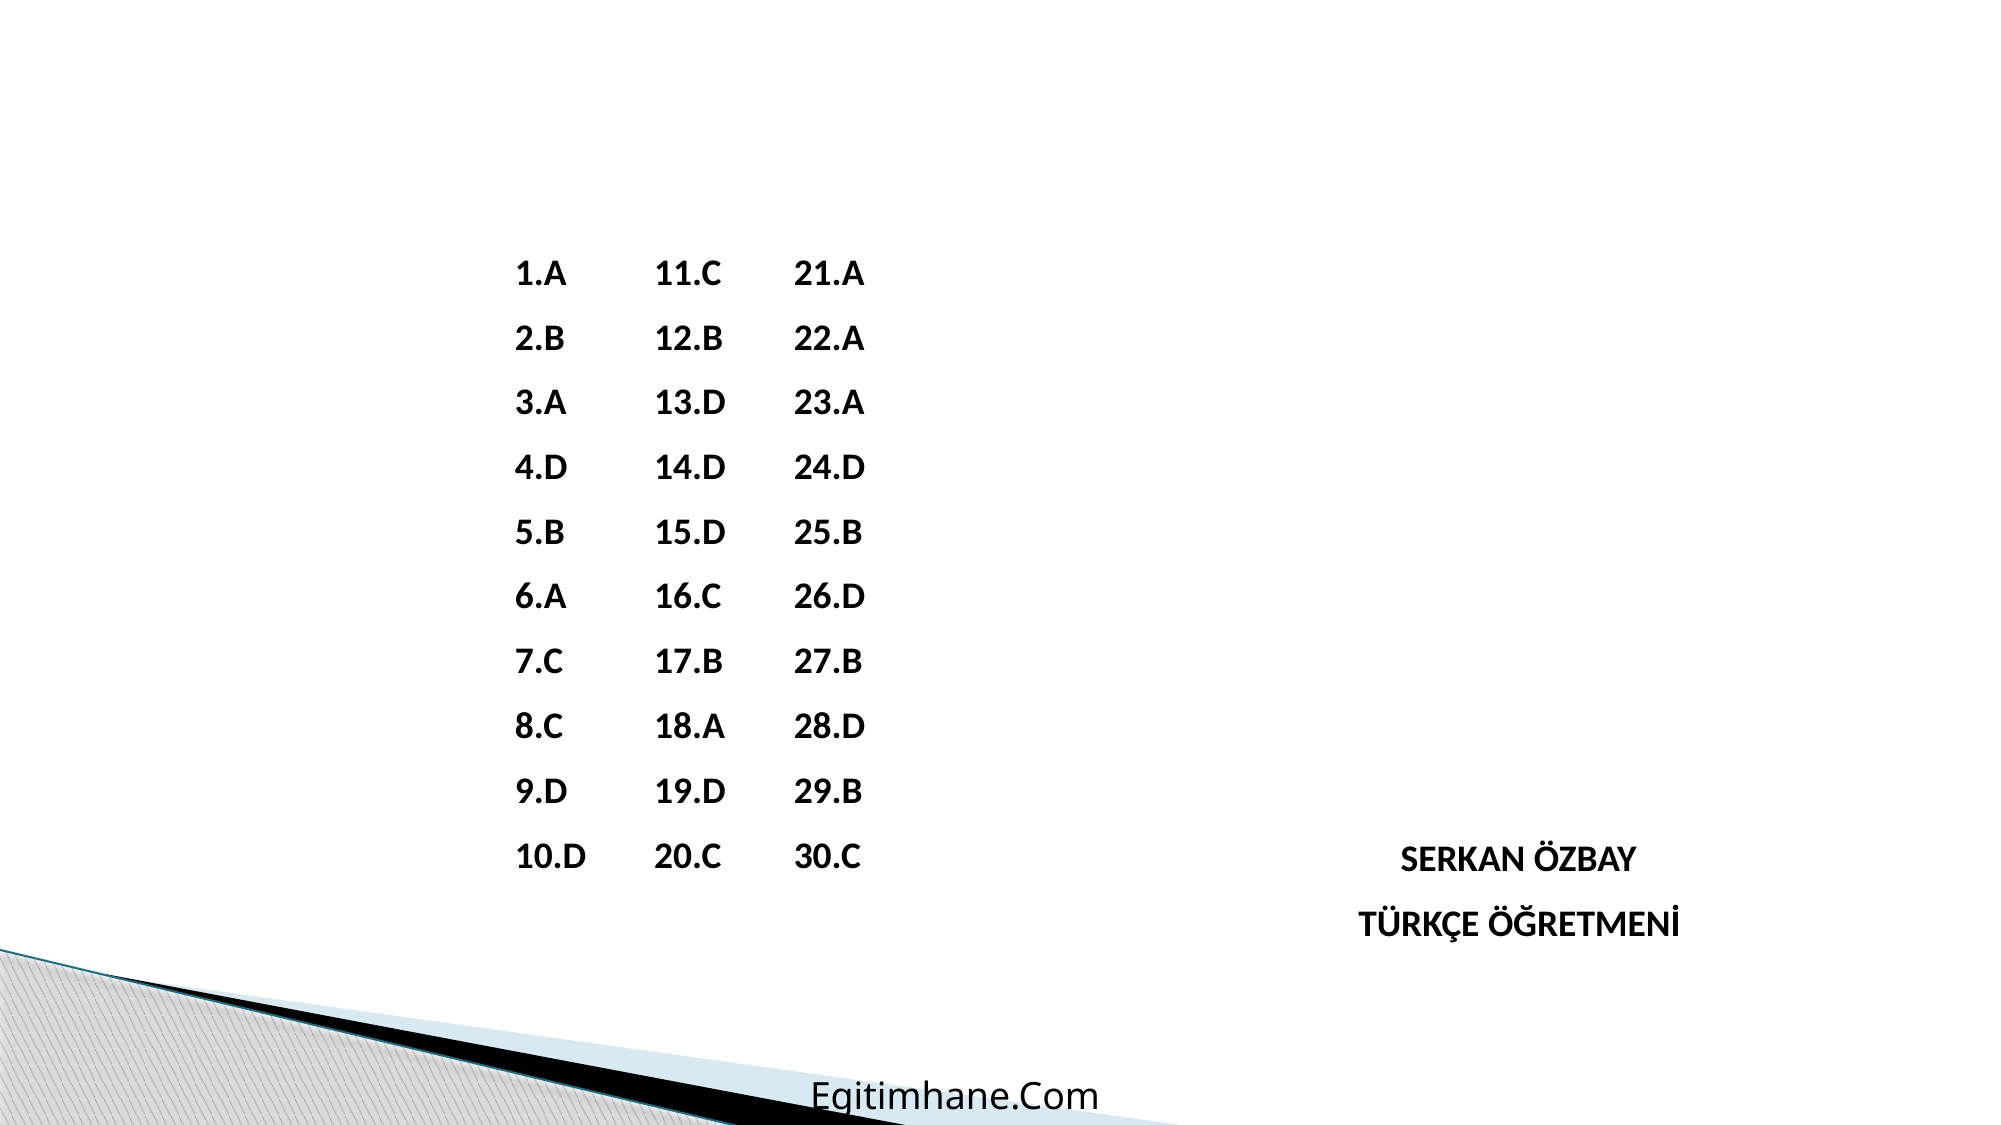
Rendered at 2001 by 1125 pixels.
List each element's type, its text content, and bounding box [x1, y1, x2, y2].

text_box 1.A 2.B 3.A 4.D 5.B 6.A 7.C 8.C 9.D 10.D [499, 237, 639, 883]
text_box Egitimhane.Com [795, 1064, 1116, 1125]
text_box 21.A 22.A 23.A 24.D 25.B 26.D 27.B 28.D 29.B 30.C [778, 237, 1000, 883]
text_box SERKAN ÖZBAY TÜRKÇE ÖĞRETMENİ [1028, 823, 2000, 952]
text_box 11.C 12.B 13.D 14.D 15.D 16.C 17.B 18.A 19.D 20.C [639, 237, 778, 883]
